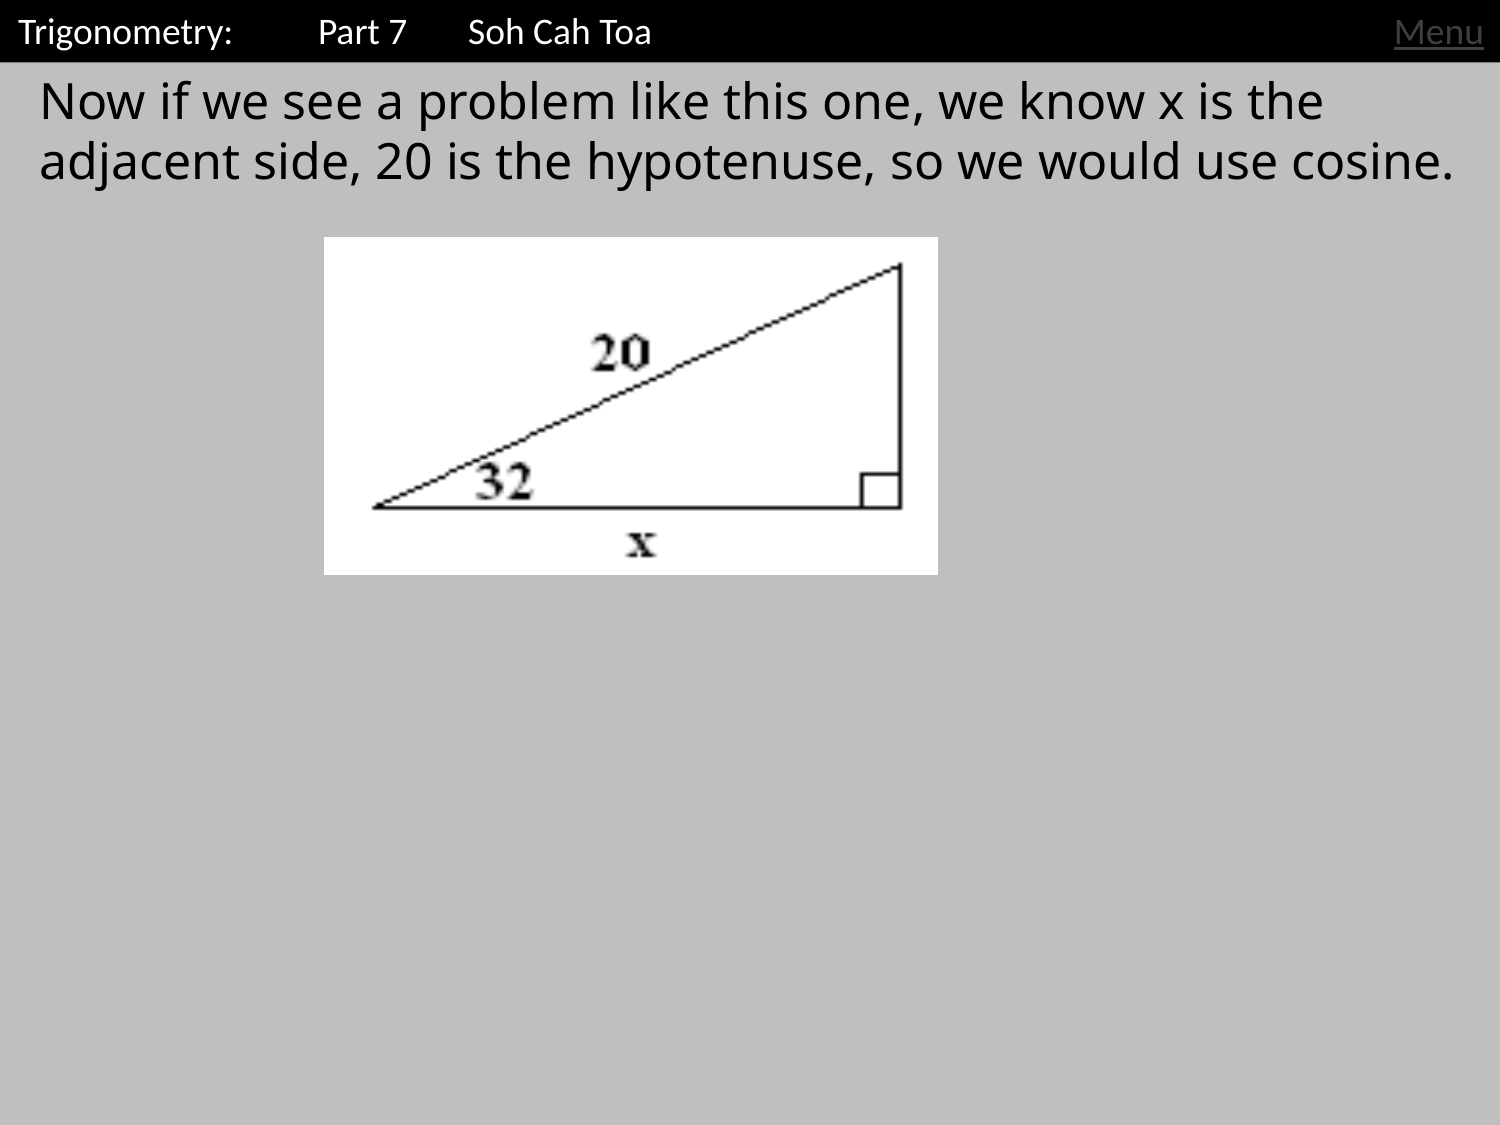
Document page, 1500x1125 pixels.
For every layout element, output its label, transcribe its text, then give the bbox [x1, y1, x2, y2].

text_box Trigonometry: Part 7 Soh Cah Toa [3, 0, 668, 60]
text_box [0, 0, 1500, 64]
text_box Menu [1379, 0, 1500, 60]
text_box Now if we see a problem like this one, we know x is the adjacent side, 20 is the hypotenuse, so we would use cosine. [24, 62, 1475, 198]
picture [324, 237, 938, 576]
